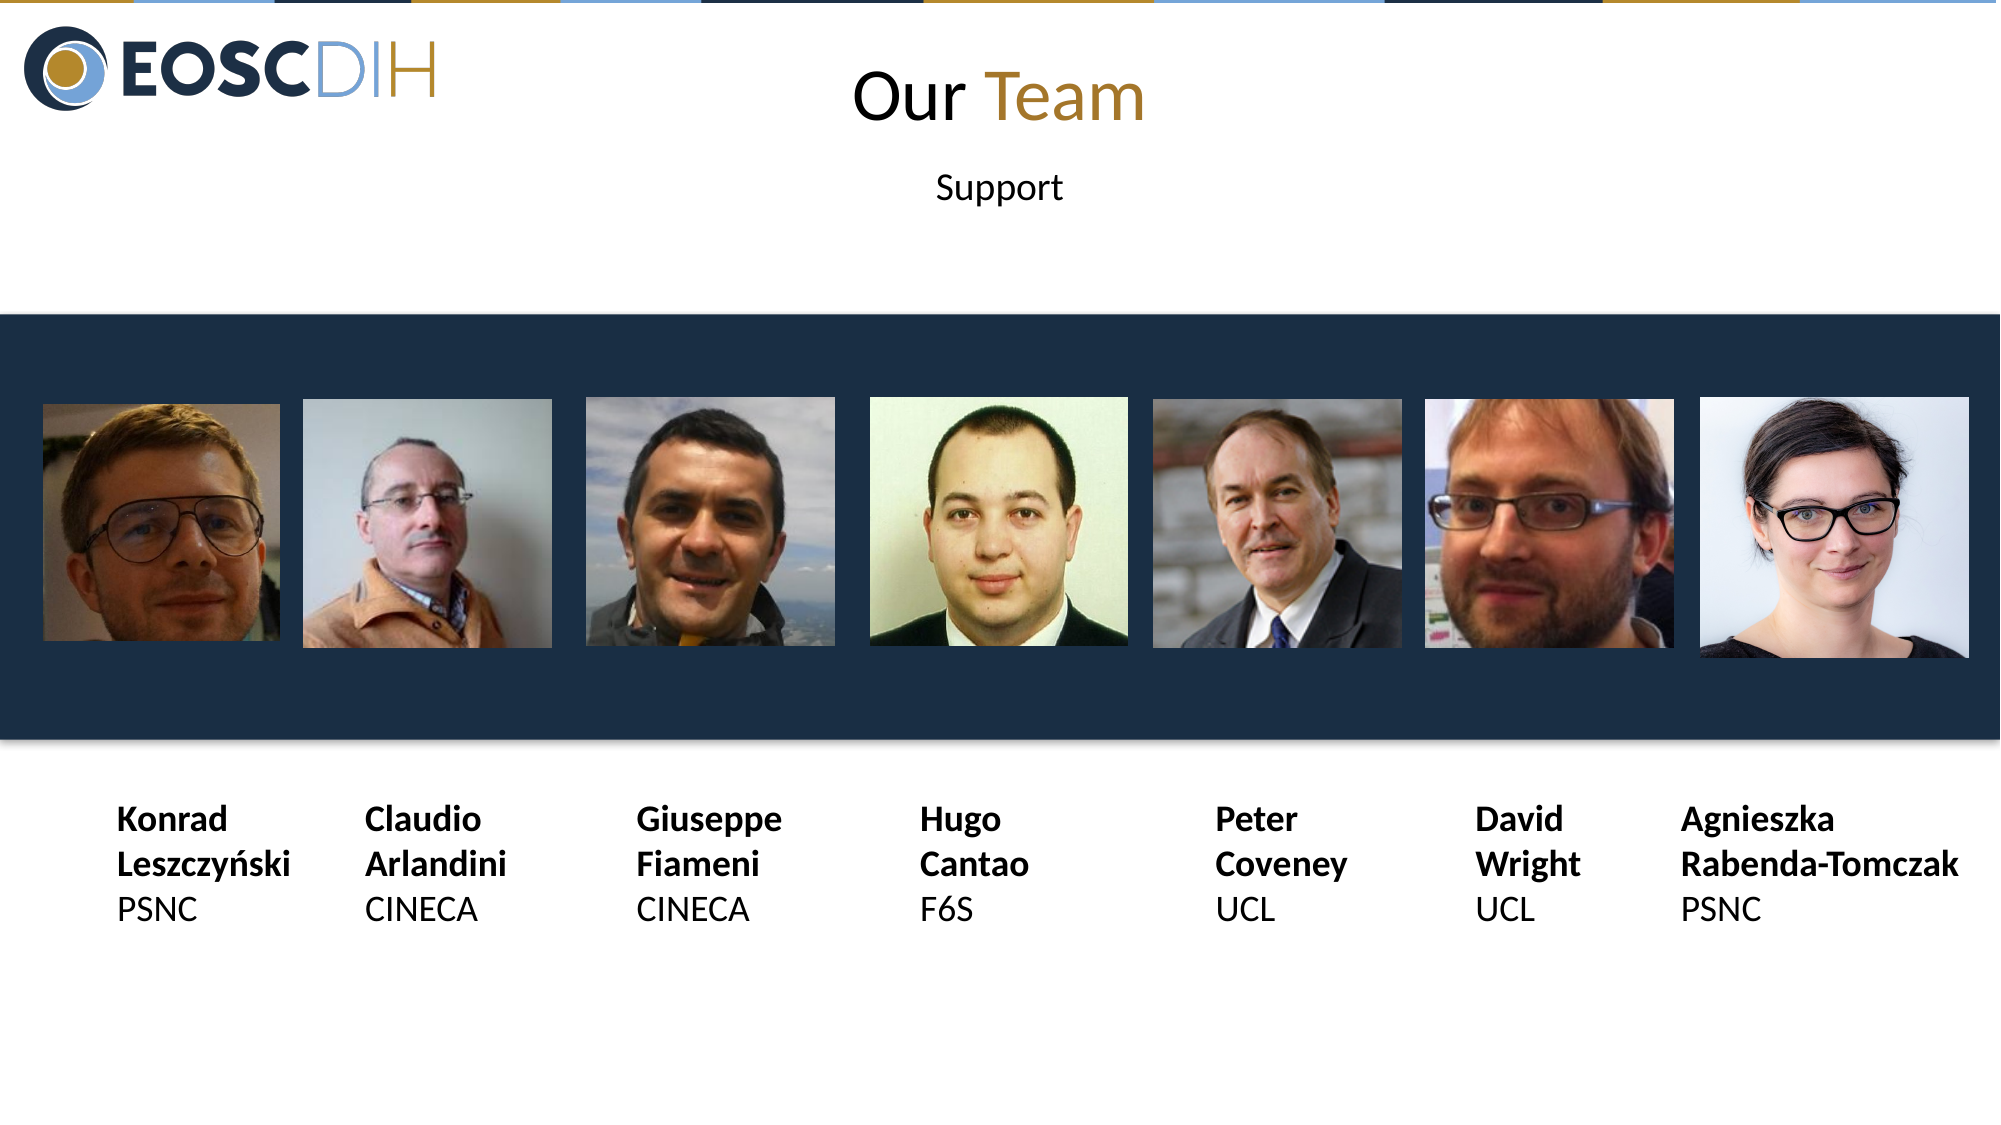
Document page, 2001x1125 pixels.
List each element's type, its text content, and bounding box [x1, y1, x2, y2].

text_box Peter Coveney UCL [1243, 786, 1460, 937]
picture [586, 396, 835, 646]
text_box Agnieszka Rabenda-Tomczak PSNC [1666, 786, 2000, 937]
picture [302, 398, 552, 648]
picture [0, 0, 1996, 26]
picture [1424, 398, 1674, 648]
picture [869, 396, 1128, 646]
list Our Team [0, 26, 2000, 153]
text_box David Wright UCL [1460, 786, 1666, 937]
text_box Hugo Cantao F6S [905, 786, 1243, 937]
picture [1700, 396, 1969, 658]
text_box Giuseppe Fiameni CINECA [621, 786, 823, 937]
text_box [0, 314, 2000, 740]
picture [42, 404, 280, 641]
list Support [0, 153, 2000, 216]
picture [1153, 398, 1402, 648]
text_box Claudio Arlandini CINECA [350, 786, 587, 937]
text_box Konrad LeszczyńskiPSNC [102, 786, 321, 937]
